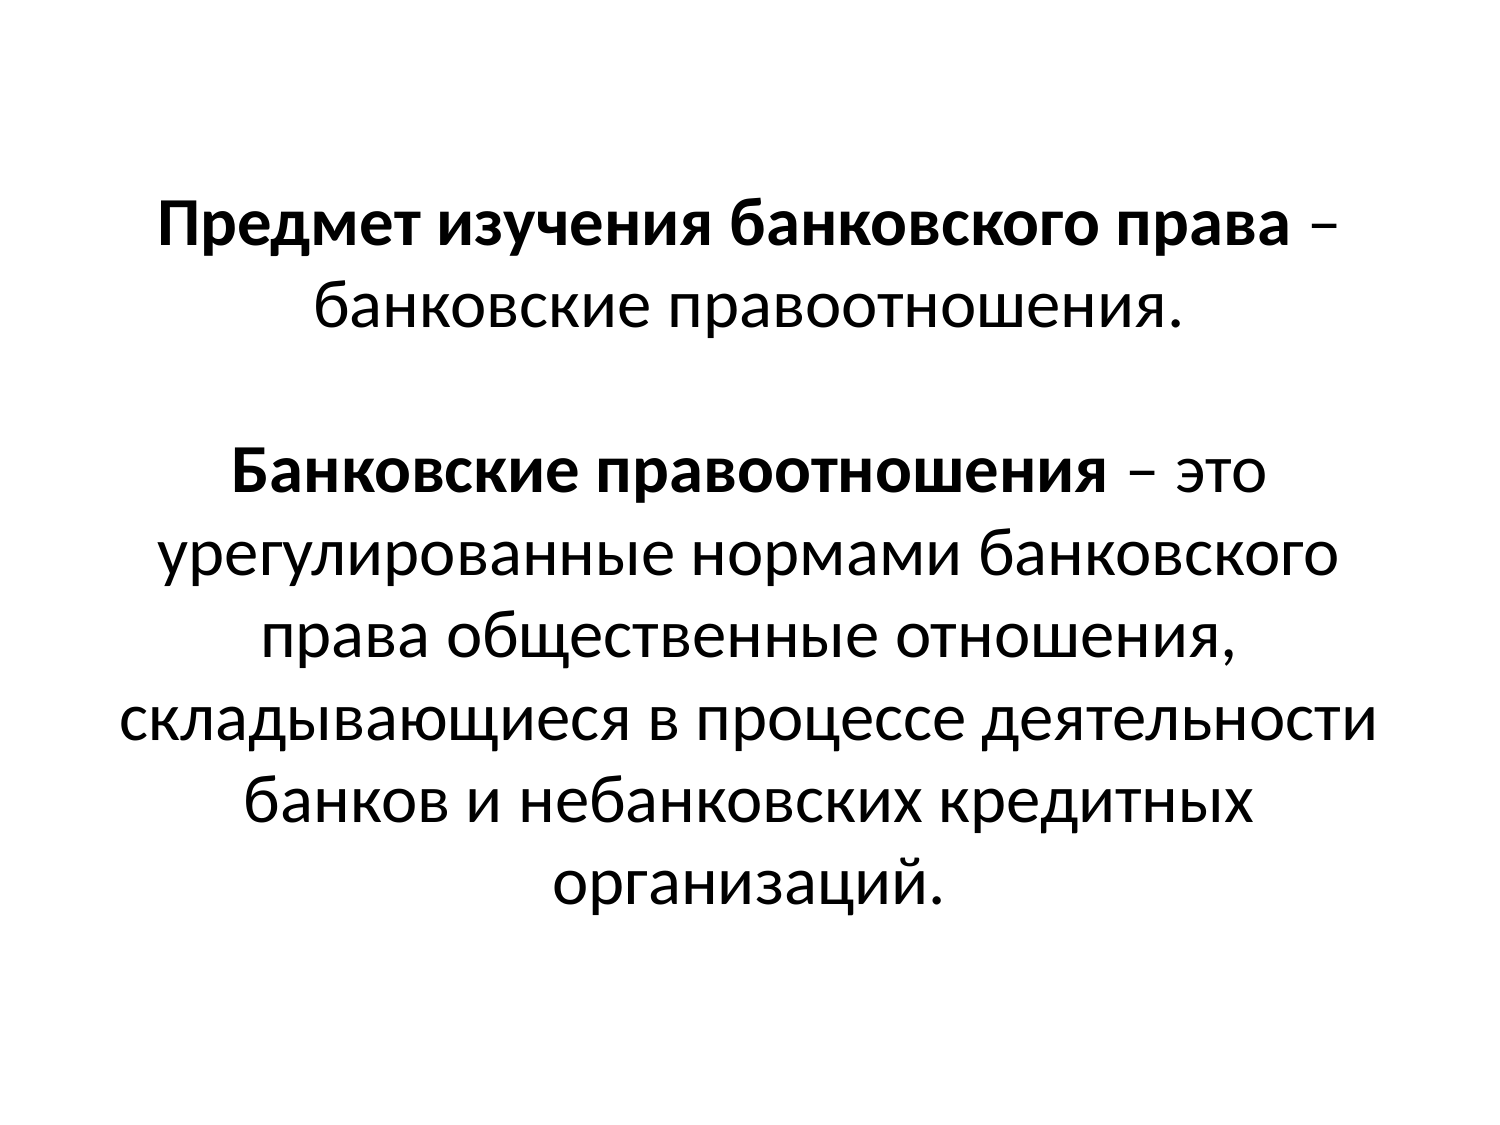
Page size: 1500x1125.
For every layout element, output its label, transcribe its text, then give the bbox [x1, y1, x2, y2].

title Предмет изучения банковского права – банковские правоотношения. Банковские правоотношения – это урегулированные нормами банковского права общественные отношения, складывающиеся в процессе деятельности банков и небанковских кредитных организаций. [74, 44, 1425, 1051]
